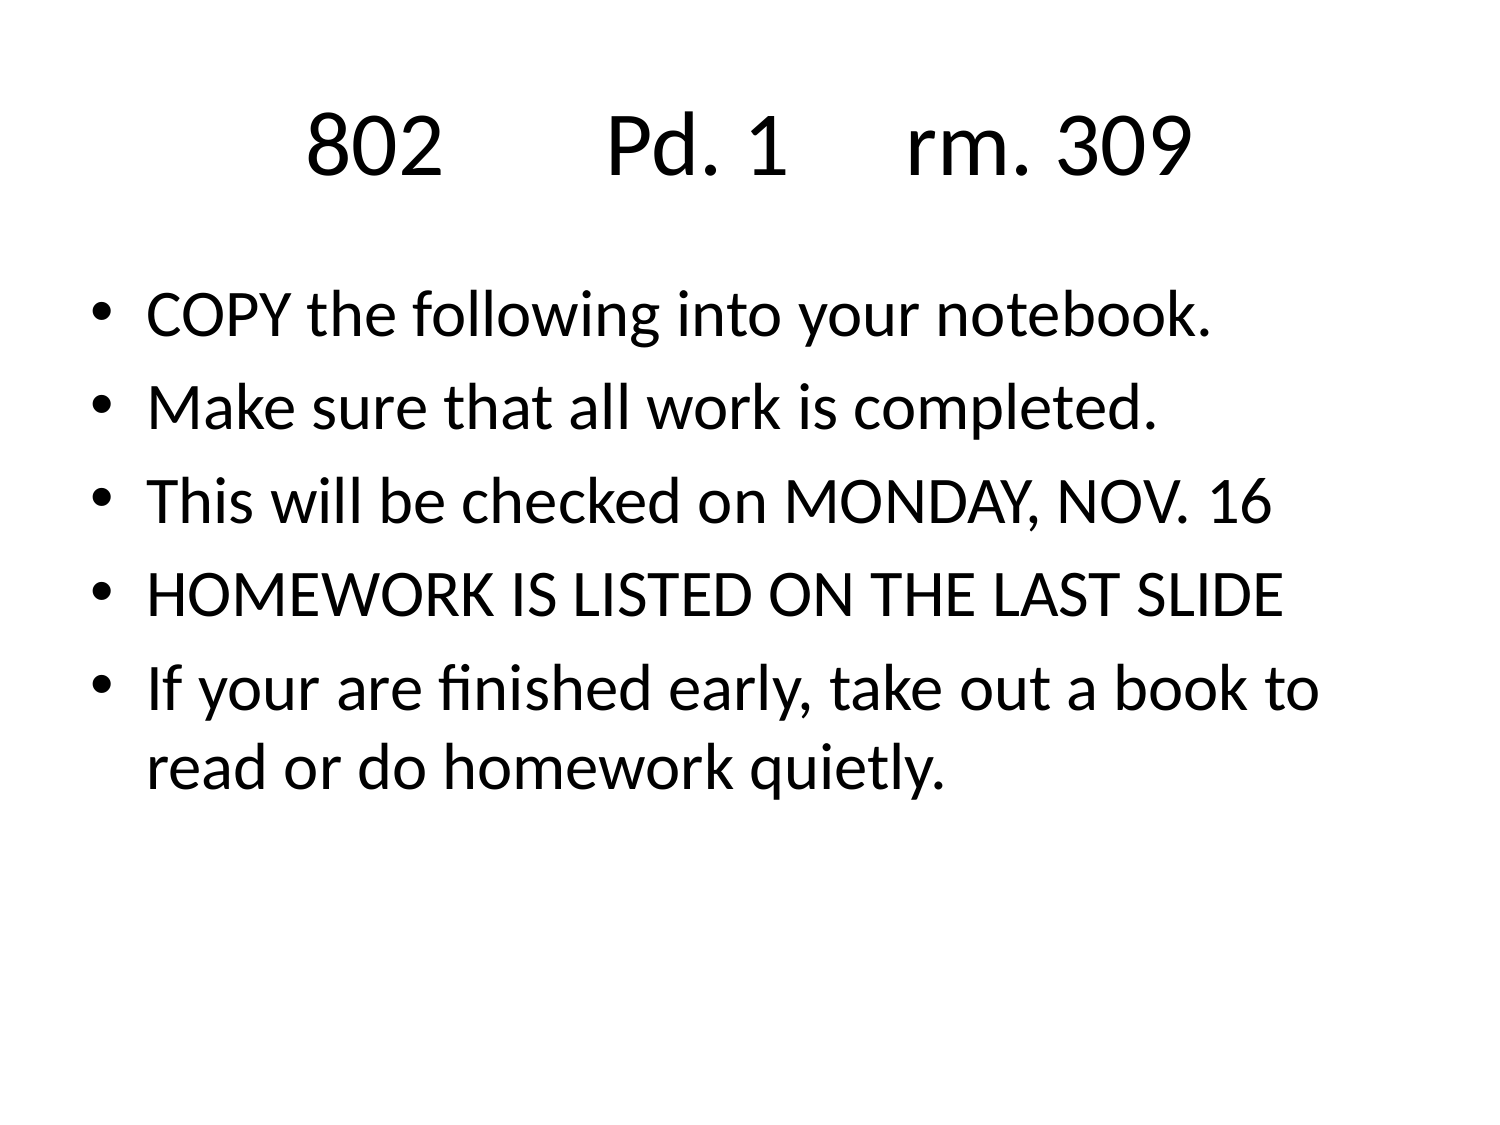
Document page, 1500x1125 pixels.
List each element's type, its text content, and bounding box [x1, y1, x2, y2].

list COPY the following into your notebook. Make sure that all work is completed. This will be checked on MONDAY, NOV. 16 HOMEWORK IS LISTED ON THE LAST SLIDE If your are finished early, take out a book to read or do homework quietly. [75, 262, 1425, 1005]
title 802 Pd. 1 rm. 309 [75, 45, 1425, 233]
